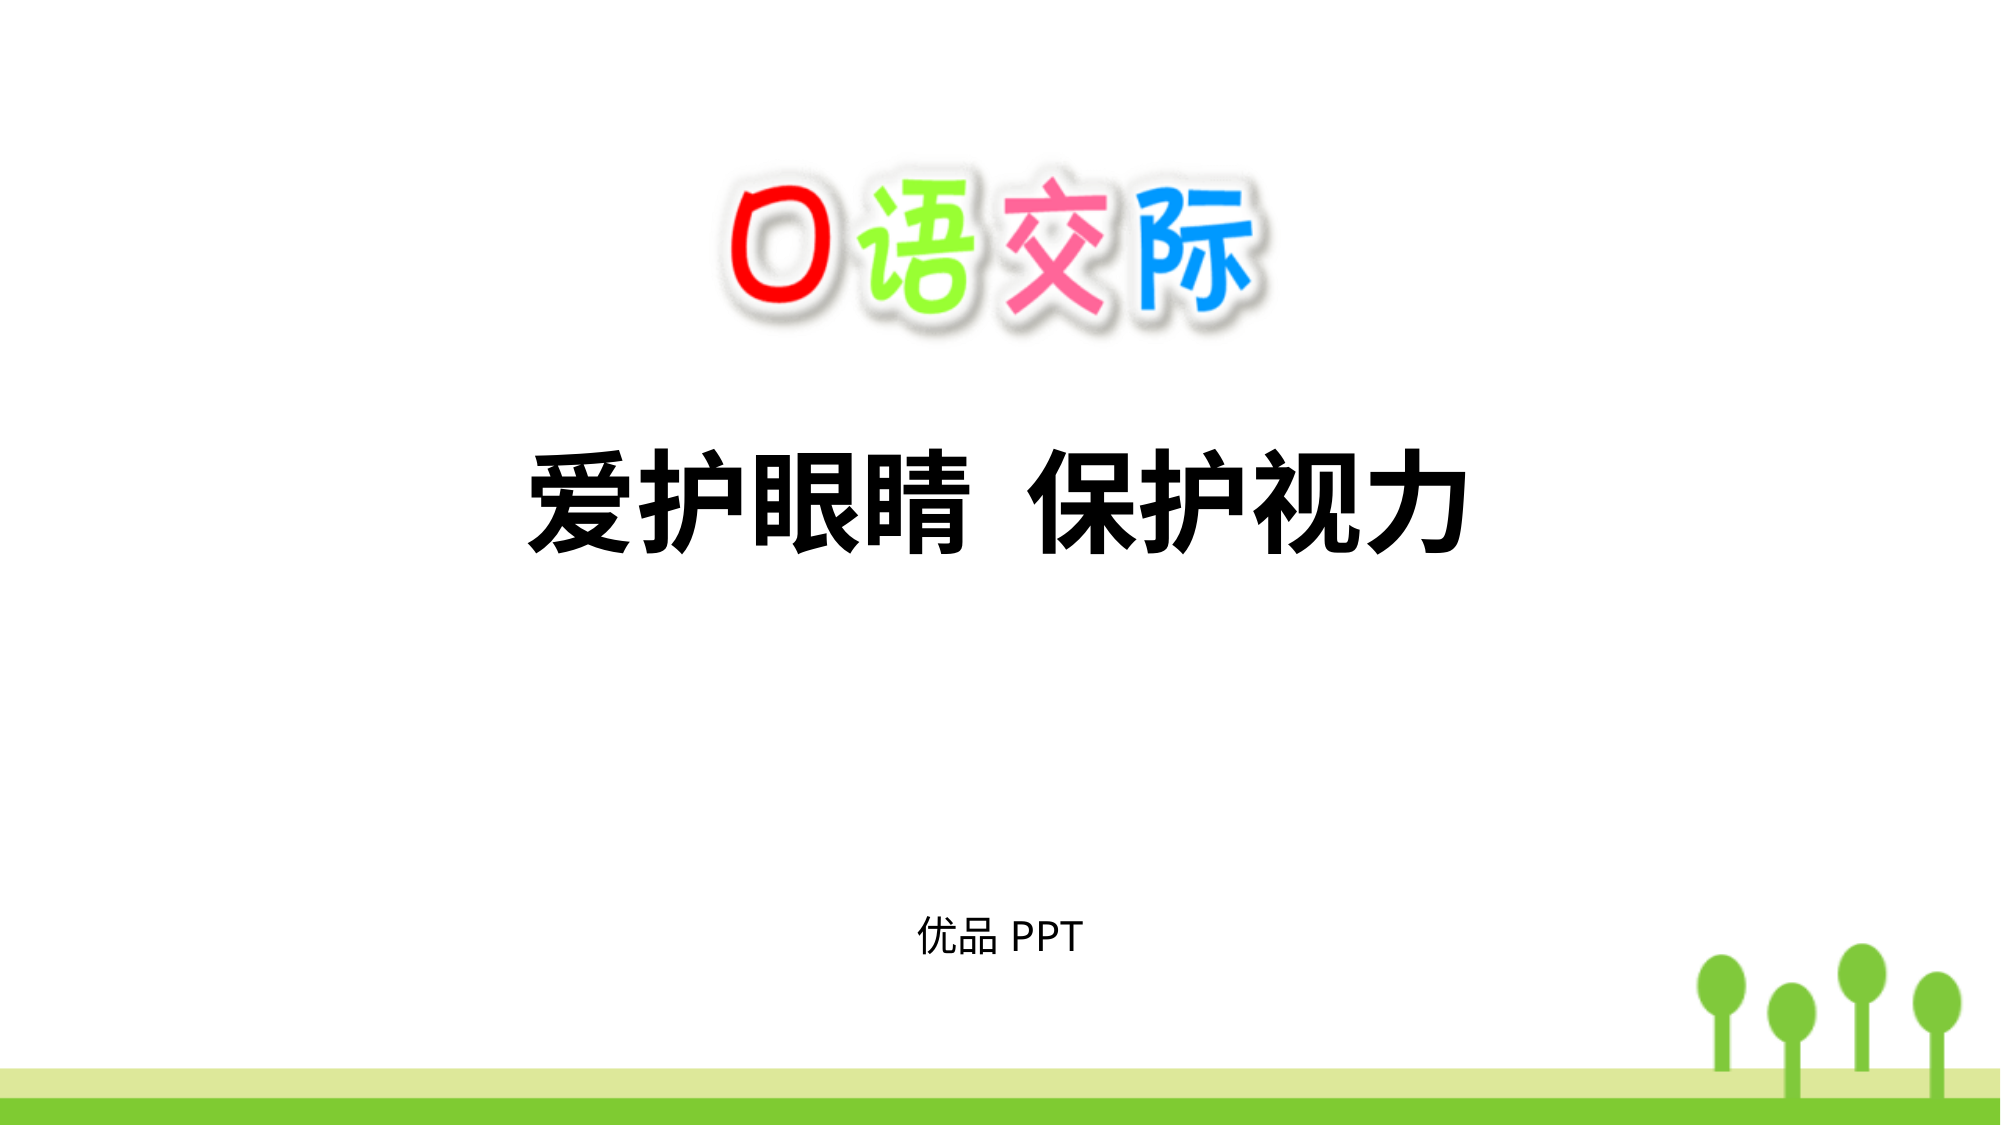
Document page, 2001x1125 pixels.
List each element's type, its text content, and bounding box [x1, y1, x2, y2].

picture [0, 0, 2001, 1125]
text_box 爱护眼睛 保护视力 [249, 424, 1750, 575]
text_box 优品PPT [249, 897, 1750, 967]
